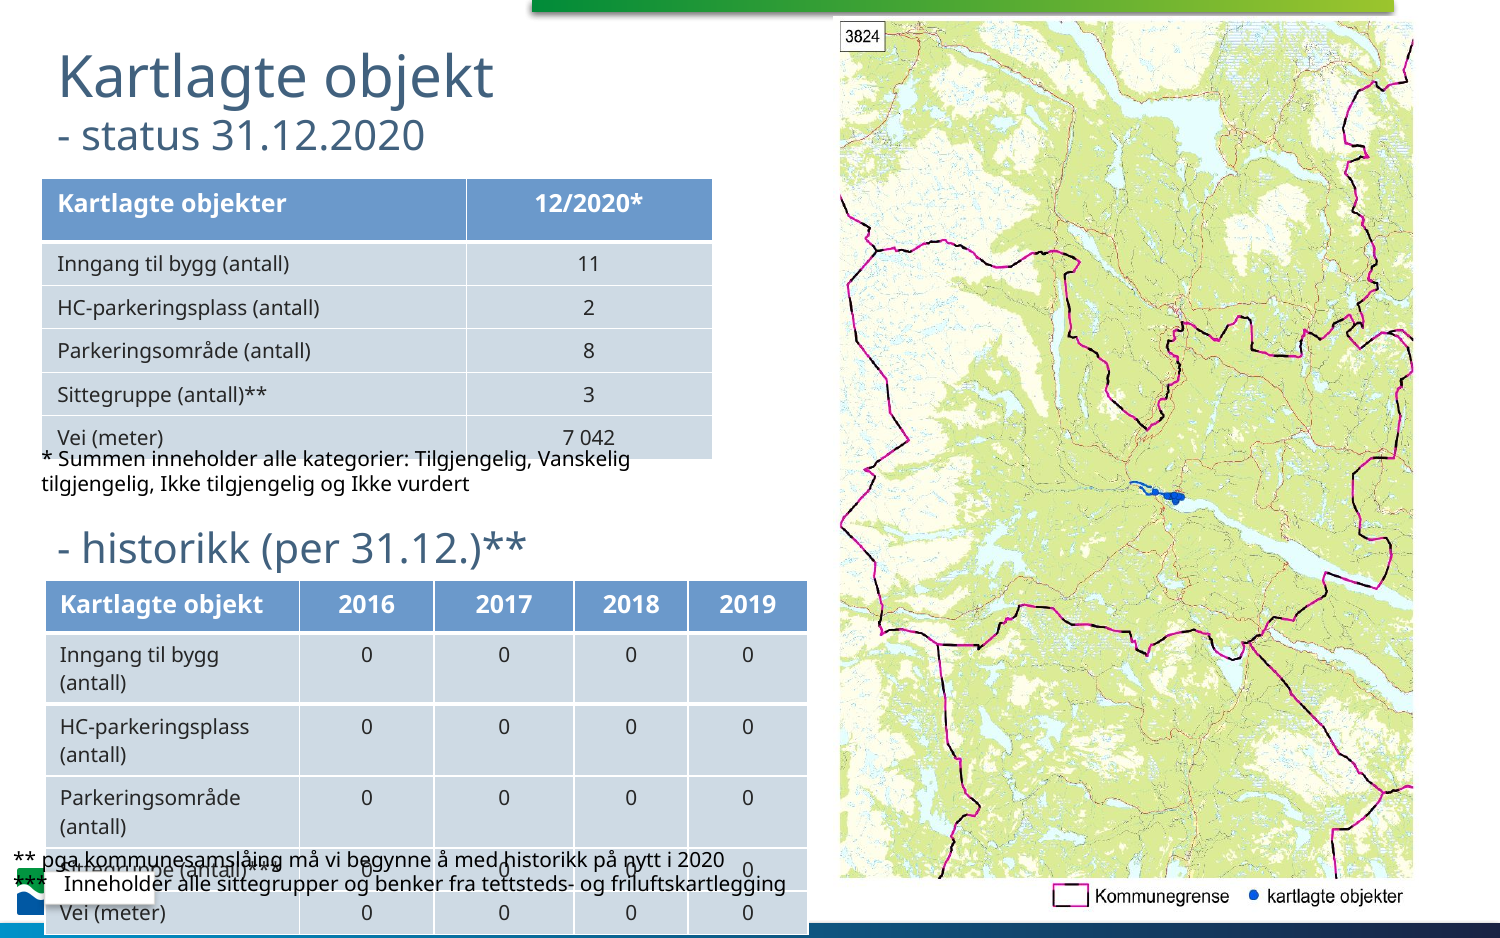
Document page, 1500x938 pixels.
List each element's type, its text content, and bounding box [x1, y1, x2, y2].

table_cell 0 [575, 904, 687, 934]
text_box * Summen inneholder alle kategorier: Tilgjengelig, Vanskelig tilgjengelig, Ikke tilgjengelig og Ikke vurdert [26, 438, 711, 504]
table_header Kartlagte objekter [42, 179, 466, 240]
table_cell 0 [300, 777, 433, 838]
table_cell 0 [689, 635, 807, 702]
table_cell Inngang til bygg (antall) [46, 635, 299, 702]
table_cell Parkeringsområde (antall) [42, 329, 466, 372]
table_cell 2 [467, 286, 712, 328]
table_cell Parkeringsområde (antall) [46, 777, 299, 838]
table_cell Sittegruppe (antall)** [42, 373, 466, 415]
table_cell 0 [689, 892, 807, 934]
table_cell 0 [575, 777, 687, 838]
table_cell Inngang til bygg (antall) [42, 244, 466, 285]
table_cell 0 [300, 635, 433, 702]
table_header 2019 [689, 581, 807, 631]
table_header 2017 [435, 581, 573, 631]
table_cell 0 [689, 777, 807, 847]
table_cell 7 042 [467, 416, 712, 459]
table_cell 0 [435, 904, 573, 934]
text_box ** pga kommunesamslåing må vi begynne å med historikk på nytt i 2020 *** Inneholder alle sittegrupper og benker fra tettsteds- og friluftskartlegging [0, 838, 802, 904]
table_cell 0 [575, 706, 687, 775]
table_cell 0 [802, 849, 807, 890]
table_cell 0 [300, 904, 433, 934]
table_cell 3 [467, 373, 712, 415]
table_cell 0 [689, 706, 807, 775]
picture [833, 16, 1419, 913]
table_cell HC-parkeringsplass (antall) [46, 706, 299, 775]
table_cell 11 [467, 244, 712, 285]
table_cell 0 [435, 635, 573, 702]
table_cell 0 [435, 777, 573, 838]
table_cell 0 [575, 635, 687, 702]
table_cell 0 [435, 706, 573, 775]
table_header Kartlagte objekt [46, 581, 299, 631]
table_cell Vei (meter) [42, 416, 466, 438]
table_cell 8 [467, 329, 712, 372]
table_header 2018 [575, 581, 687, 631]
table_cell HC-parkeringsplass (antall) [42, 286, 466, 328]
text_box - historikk (per 31.12.)** [42, 496, 828, 580]
table_header 12/2020* [467, 179, 712, 240]
text_box Kartlagte objekt - status 31.12.2020 [42, 24, 828, 167]
table_cell 0 [300, 706, 433, 775]
table_cell Vei (meter) [46, 904, 299, 934]
table_header 2016 [300, 581, 433, 631]
